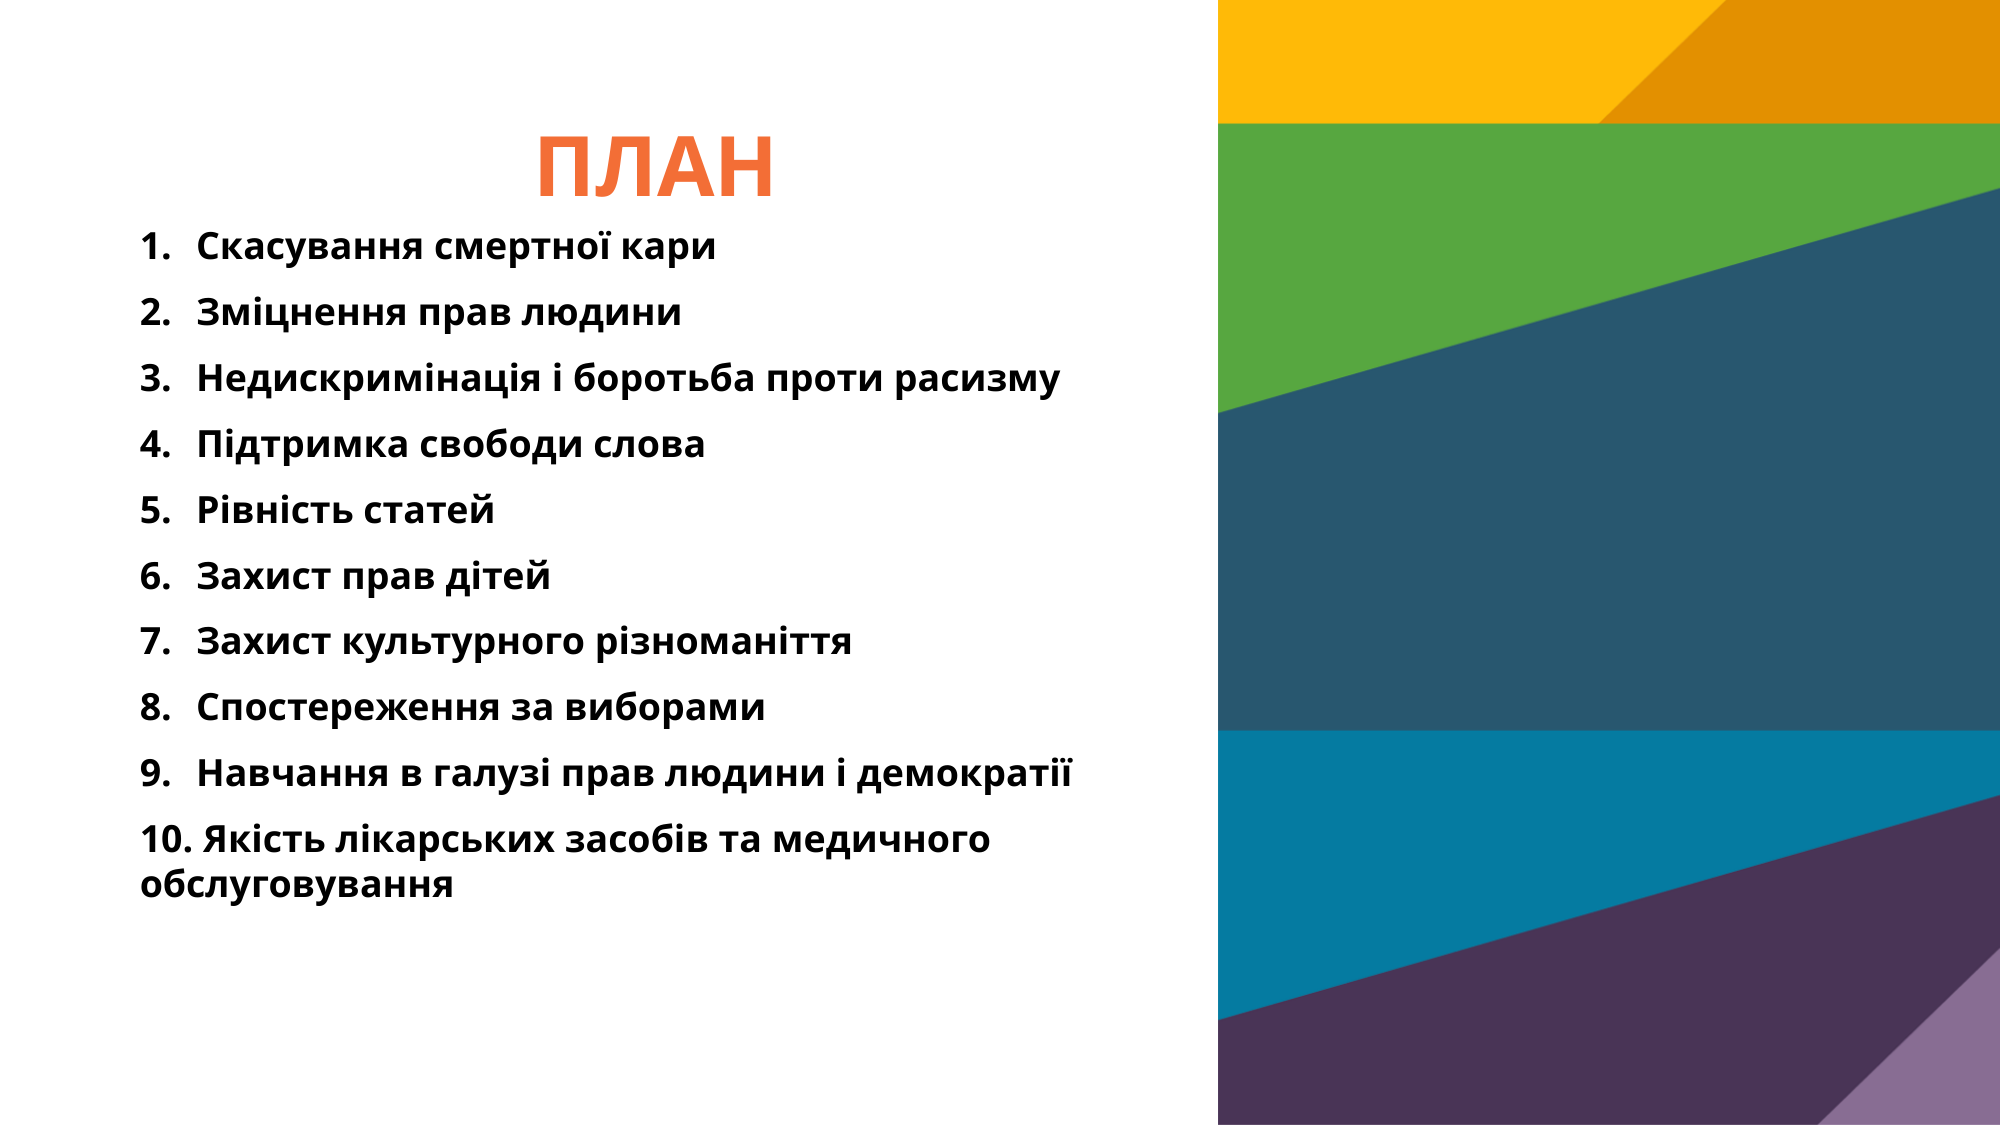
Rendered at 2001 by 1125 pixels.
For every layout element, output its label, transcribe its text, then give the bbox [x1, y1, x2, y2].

picture [1218, 796, 2000, 1125]
title ПЛАН [125, 117, 1188, 214]
picture [1218, 0, 2000, 730]
list Скасування смертної кари Зміцнення прав людини Недискримінація і боротьба проти расизму Підтримка свободи слова Рівність статей Захист прав дітей Захист культурного різноманіття Спостереження за виборами Навчання в галузі прав людини і демократії 10. Якість лікарських засобів та медичного обслуговування [125, 214, 1188, 930]
